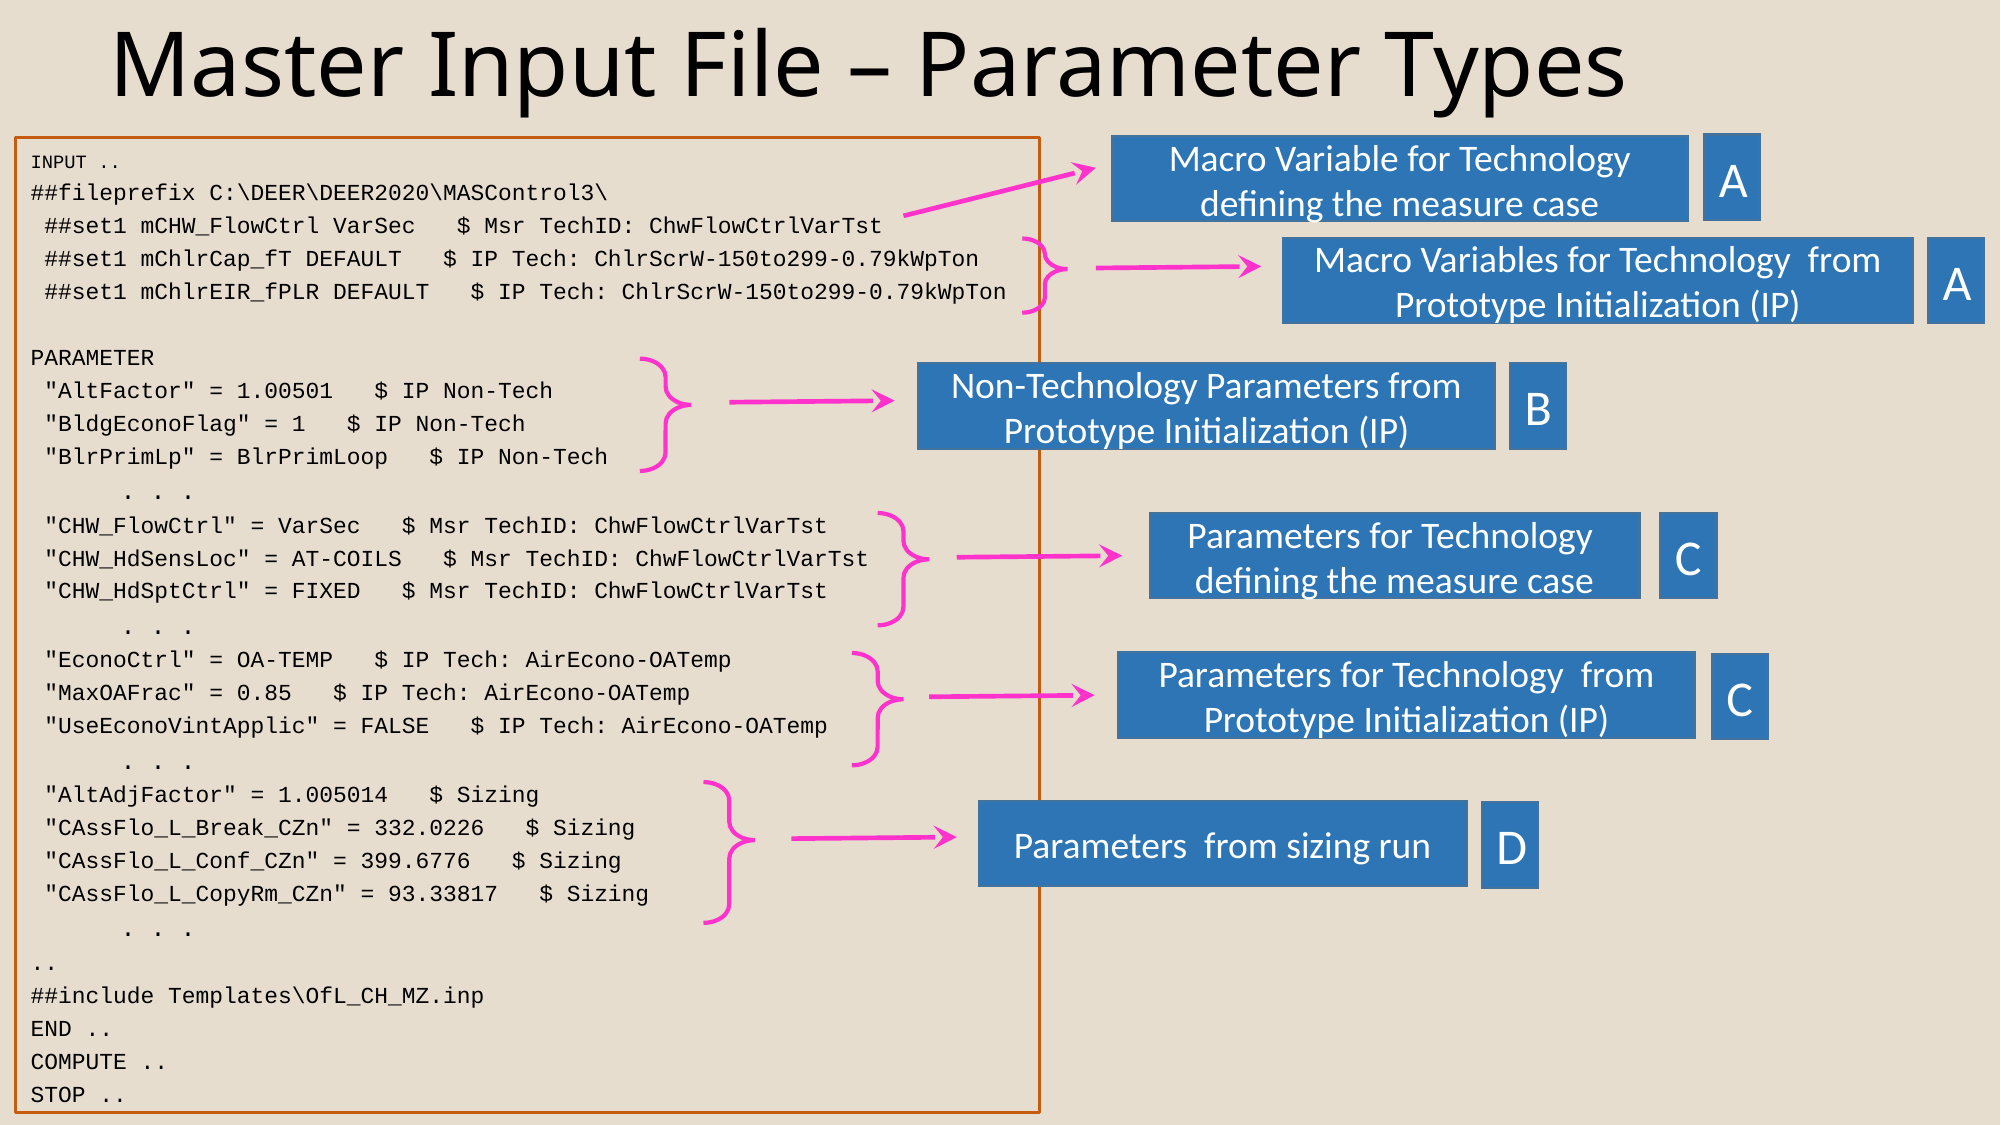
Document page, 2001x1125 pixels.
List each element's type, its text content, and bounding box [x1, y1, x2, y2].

text_box Parameters from sizing run [978, 800, 1468, 887]
text_box [1022, 237, 1068, 314]
title Master Input File – Parameter Types [94, 11, 1820, 124]
text_box Macro Variable for Technology defining the measure case [1111, 135, 1689, 222]
text_box [703, 781, 756, 924]
text_box INPUT .. ##fileprefix C:\DEER\DEER2020\MASControl3\ ##set1 mCHW_FlowCtrl VarSec $ Msr TechID: ChwFlowCtrlVarTst ##set1 mChlrCap_fT DEFAULT $ IP Tech: ChlrScrW-150to299-0.79kWpTon ##set1 mChlrEIR_fPLR DEFAULT $ IP Tech: ChlrScrW-150to299-0.79kWpTon PARAMETER "AltFactor" = 1.00501 $ IP Non-Tech "BldgEconoFlag" = 1 $ IP Non-Tech "BlrPrimLp" = BlrPrimLoop $ IP Non-Tech . . . "CHW_FlowCtrl" = VarSec $ Msr TechID: ChwFlowCtrlVarTst "CHW_HdSensLoc" = AT-COILS $ Msr TechID: ChwFlowCtrlVarTst "CHW_HdSptCtrl" = FIXED $ Msr TechID: ChwFlowCtrlVarTst . . . "EconoCtrl" = OA-TEMP $ IP Tech: AirEcono-OATemp "MaxOAFrac" = 0.85 $ IP Tech: AirEcono-OATemp "UseEconoVintApplic" = FALSE $ IP Tech: AirEcono-OATemp . . . "AltAdjFactor" = 1.005014 $ Sizing "CAssFlo_L_Break_CZn" = 332.0226 $ Sizing "CAssFlo_L_Conf_CZn" = 399.6776 $ Sizing "CAssFlo_L_CopyRm_CZn" = 93.33817 $ Sizing . . . .. ##include Templates\OfL_CH_MZ.inp END .. COMPUTE .. STOP .. [15, 137, 1040, 1113]
text_box Macro Variables for Technology from Prototype Initialization (IP) [1282, 237, 1914, 324]
text_box A [1703, 133, 1761, 221]
text_box C [1711, 653, 1769, 740]
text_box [903, 167, 1096, 216]
text_box [851, 652, 904, 766]
text_box Parameters for Technology defining the measure case [1149, 512, 1641, 599]
text_box [877, 512, 930, 626]
text_box C [1659, 512, 1718, 599]
text_box Parameters for Technology from Prototype Initialization (IP) [1117, 651, 1696, 739]
text_box B [1509, 362, 1567, 450]
text_box D [1481, 801, 1539, 889]
text_box Non-Technology Parameters from Prototype Initialization (IP) [917, 362, 1496, 450]
text_box A [1927, 237, 1985, 324]
text_box [639, 358, 692, 472]
